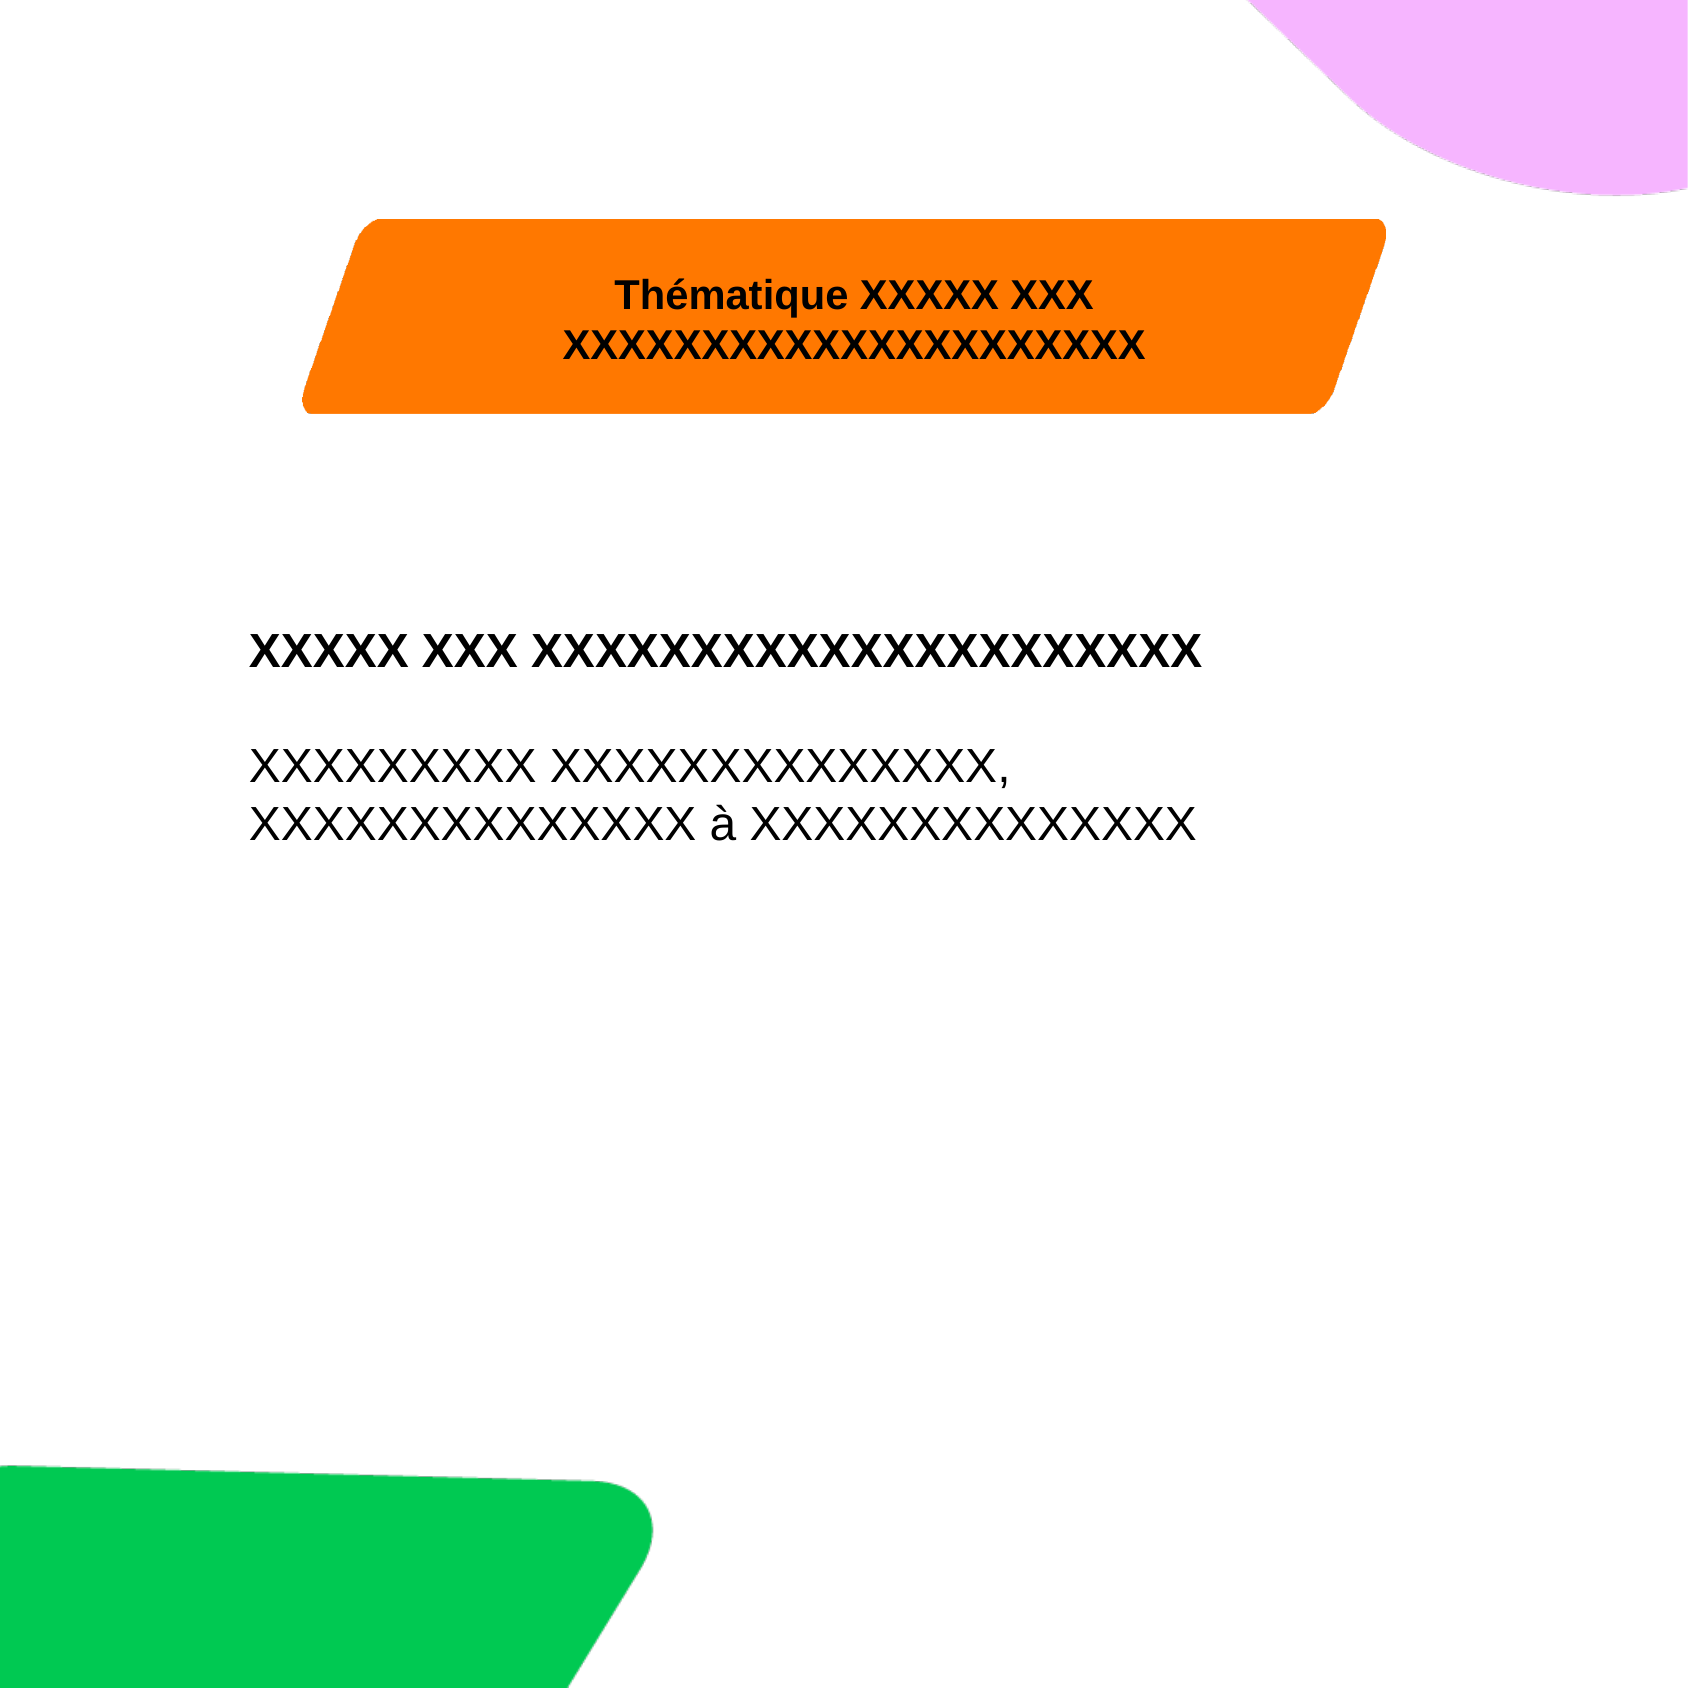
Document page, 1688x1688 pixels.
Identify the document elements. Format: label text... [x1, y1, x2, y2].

text_box XXXXX XXX XXXXXXXXXXXXXXXXXXXXX XXXXXXXXX XXXXXXXXXXXXXX, XXXXXXXXXXXXXX à XXXXXXXXXXXXXX [234, 604, 1571, 1013]
picture [0, 0, 1688, 1688]
